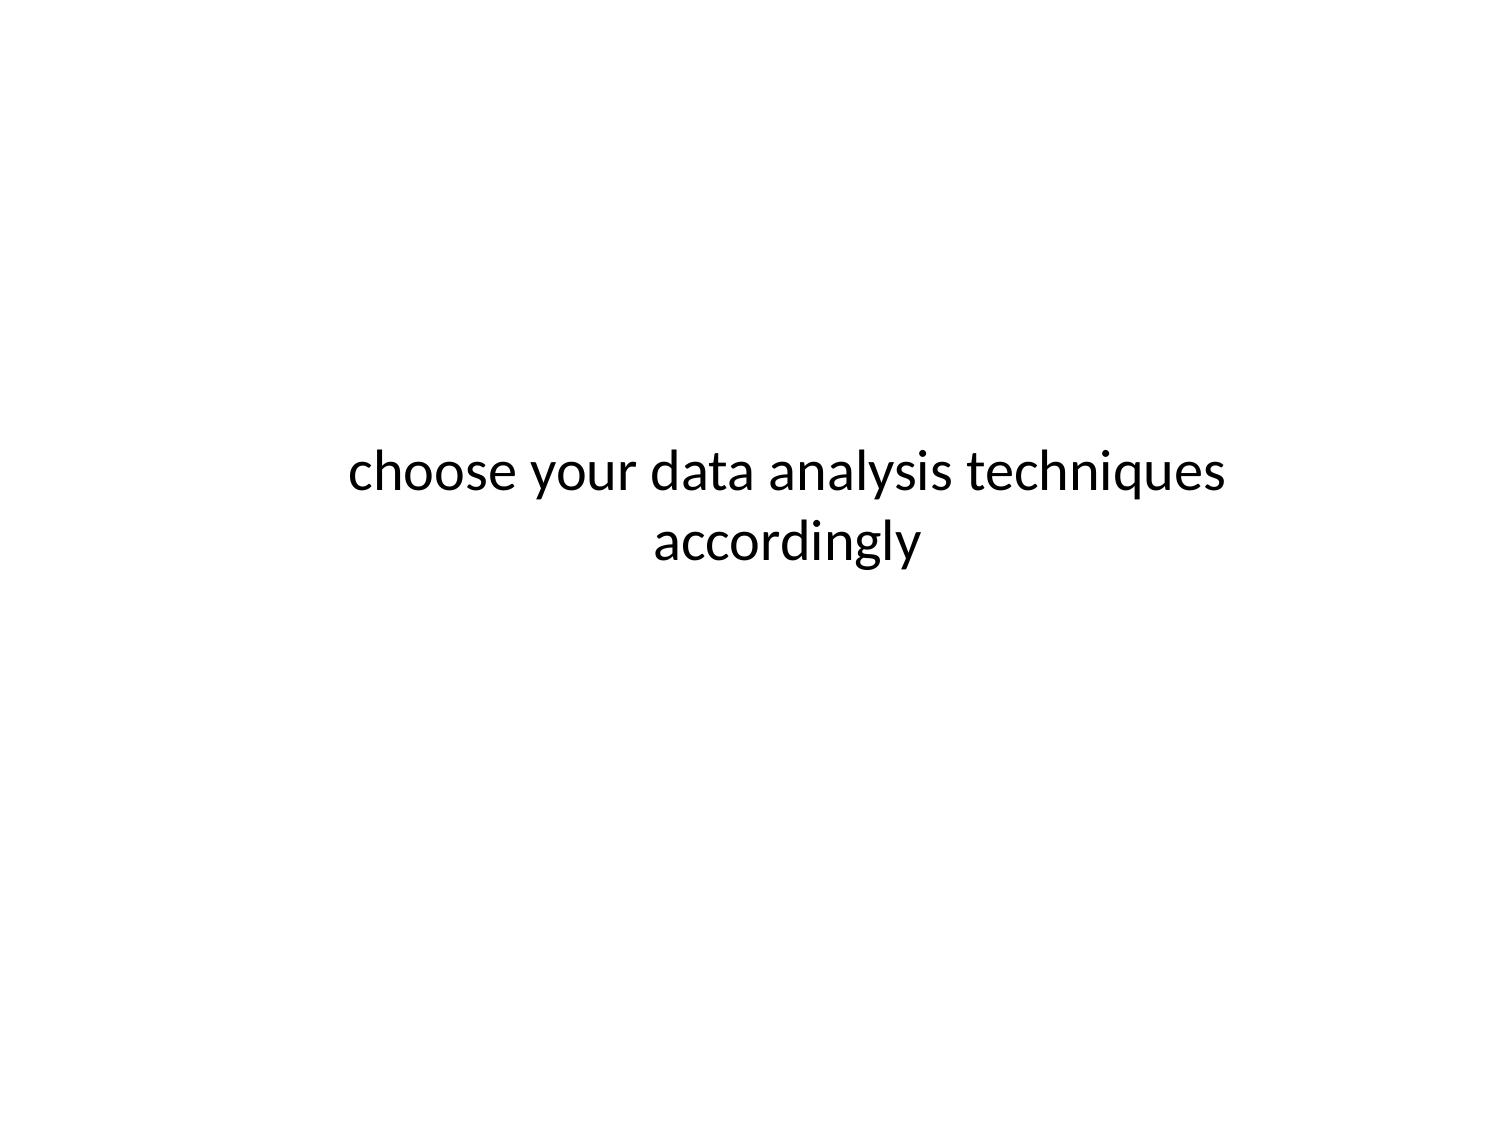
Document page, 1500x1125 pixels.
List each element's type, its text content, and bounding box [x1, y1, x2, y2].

text_box choose your data analysis techniques accordingly [212, 424, 1363, 580]
